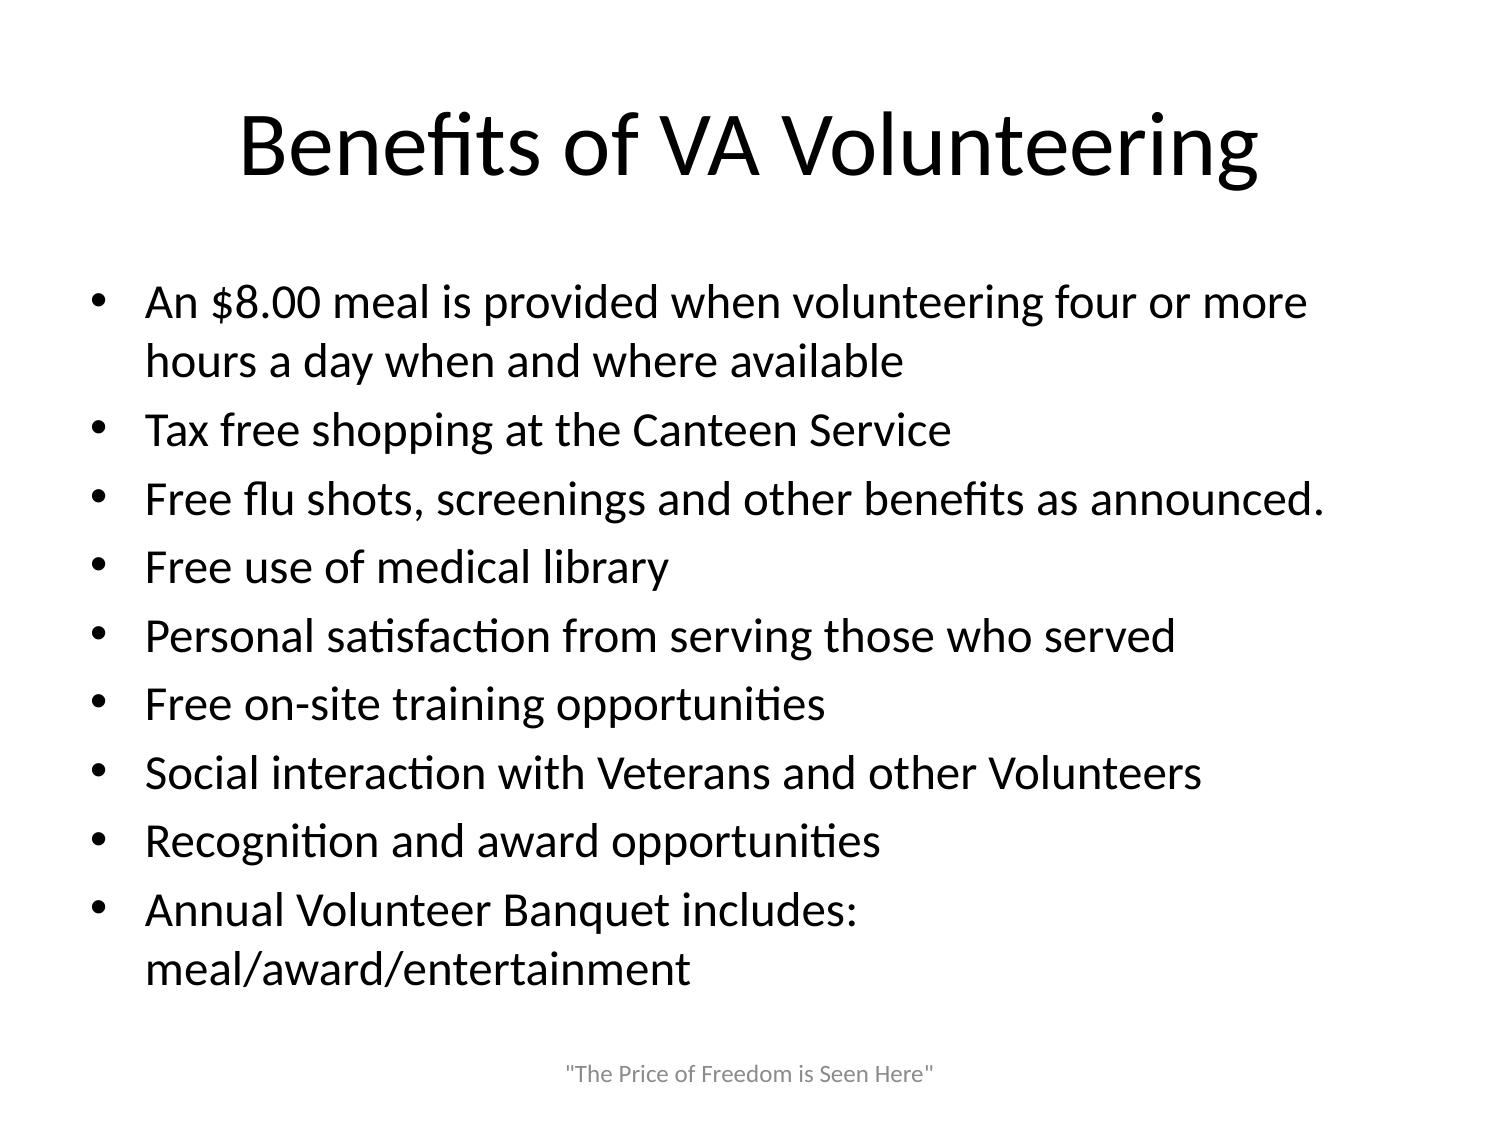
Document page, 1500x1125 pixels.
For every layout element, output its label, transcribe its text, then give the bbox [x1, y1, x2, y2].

list An $8.00 meal is provided when volunteering four or more hours a day when and where available Tax free shopping at the Canteen Service Free flu shots, screenings and other benefits as announced. Free use of medical library Personal satisfaction from serving those who served Free on-site training opportunities Social interaction with Veterans and other Volunteers Recognition and award opportunities Annual Volunteer Banquet includes: meal/award/entertainment [75, 262, 1425, 1005]
footer "The Price of Freedom is Seen Here" [512, 1042, 988, 1103]
title Benefits of VA Volunteering [75, 45, 1425, 233]
